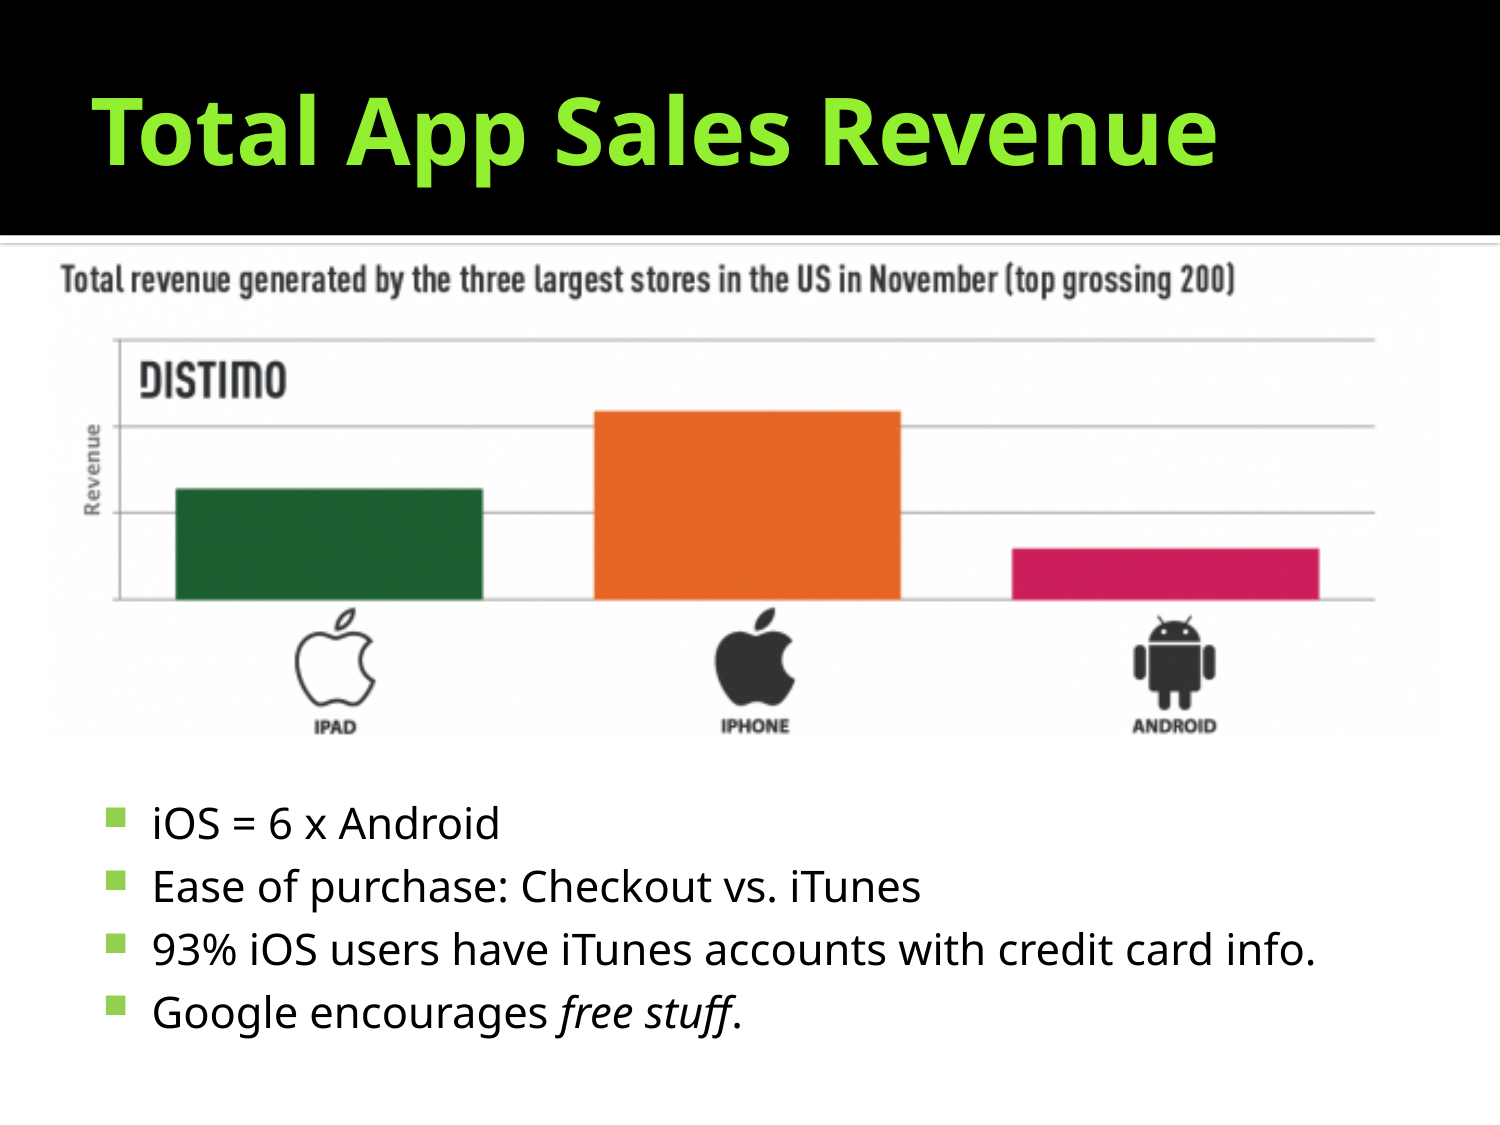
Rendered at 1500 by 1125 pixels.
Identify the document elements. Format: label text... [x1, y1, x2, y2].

title Total App Sales Revenue [75, 25, 1425, 231]
list iOS = 6 x Android Ease of purchase: Checkout vs. iTunes 93% iOS users have iTunes accounts with credit card info. Google encourages free stuff. [75, 291, 1475, 1050]
picture [49, 249, 1440, 738]
